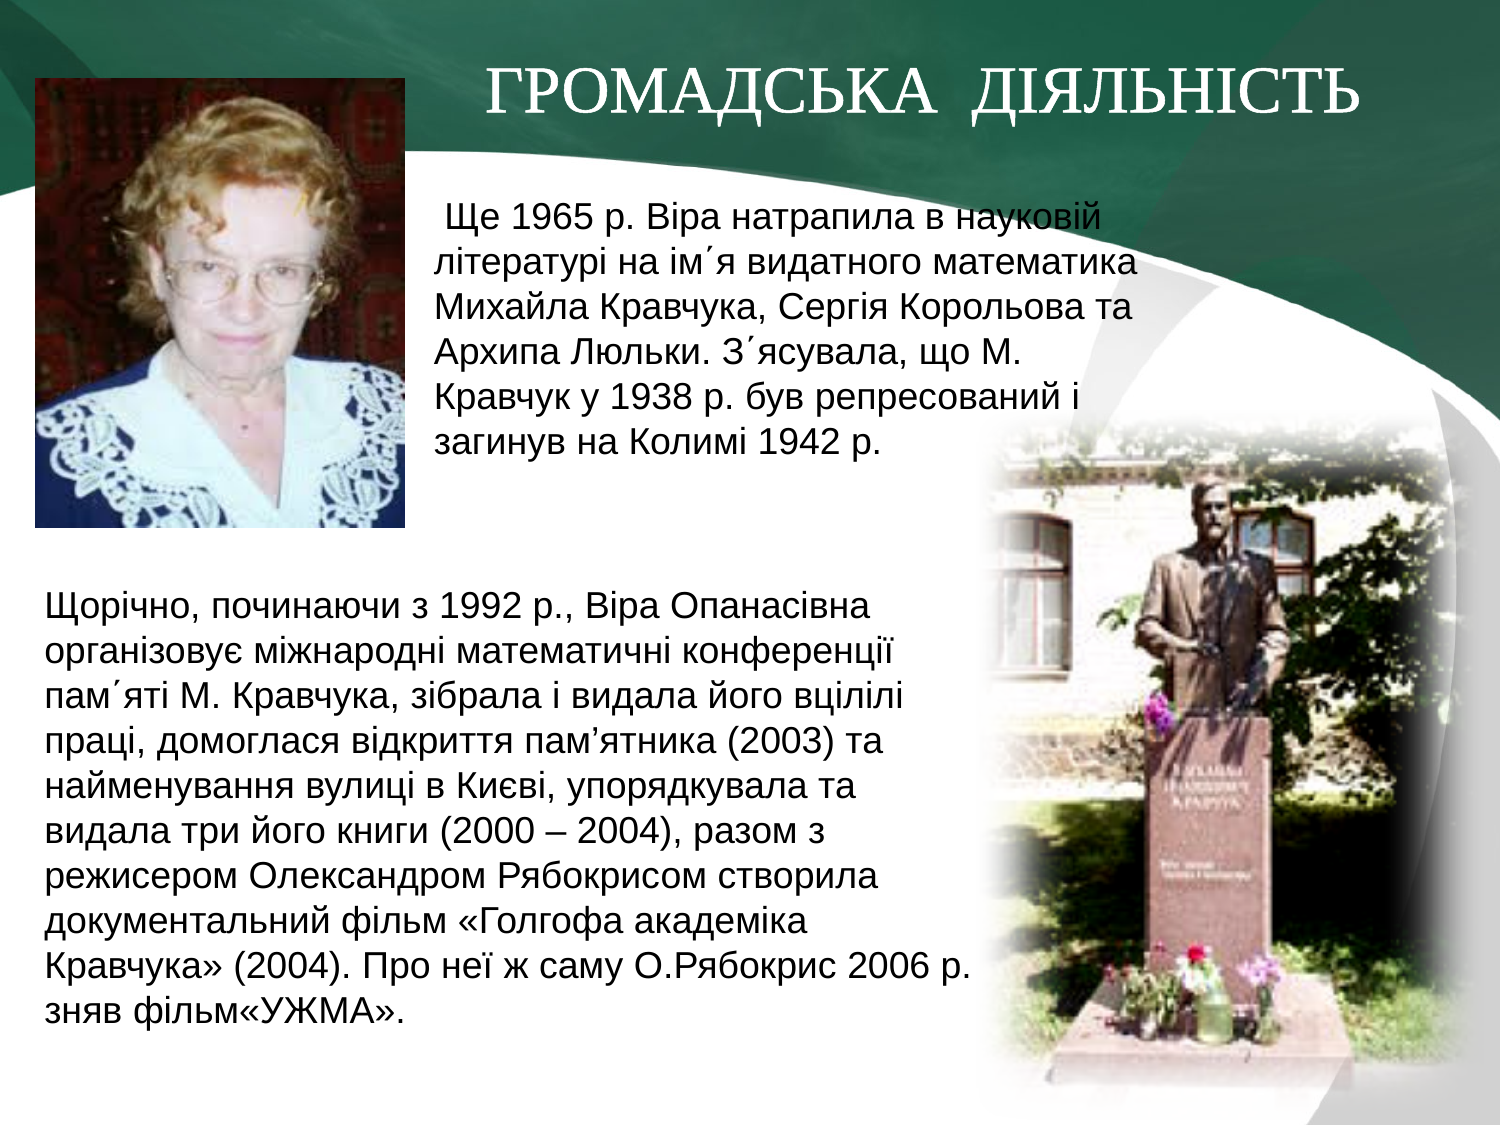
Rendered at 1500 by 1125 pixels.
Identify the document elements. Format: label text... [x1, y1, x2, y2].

title ГРОМАДСЬКА ДІЯЛЬНІСТЬ [418, 4, 1461, 168]
text_box Щорічно, починаючи з 1992 р., Віра Опанасівна організовує міжнародні математичні конференції пам΄яті М. Кравчука, зібрала і видала його вцілілі праці, домоглася відкриття пам’ятника (2003) та найменування вулиці в Києві, упорядкувала та видала три його книги (2000 – 2004), разом з режисером Олександром Рябокрисом створила документальний фільм «Голгофа академіка Кравчука» (2004). Про неї ж саму О.Рябокрис 2006 р. зняв фільм«УЖМА». [29, 573, 969, 1084]
picture [0, 0, 1500, 1125]
text_box Ще 1965 р. Віра натрапила в науковій літературі на ім΄я видатного математика Михайла Кравчука, Сергія Корольова та Архипа Люльки. З΄ясувала, що М. Кравчук у 1938 р. був репресований і загинув на Колимі 1942 р. [419, 184, 1170, 470]
